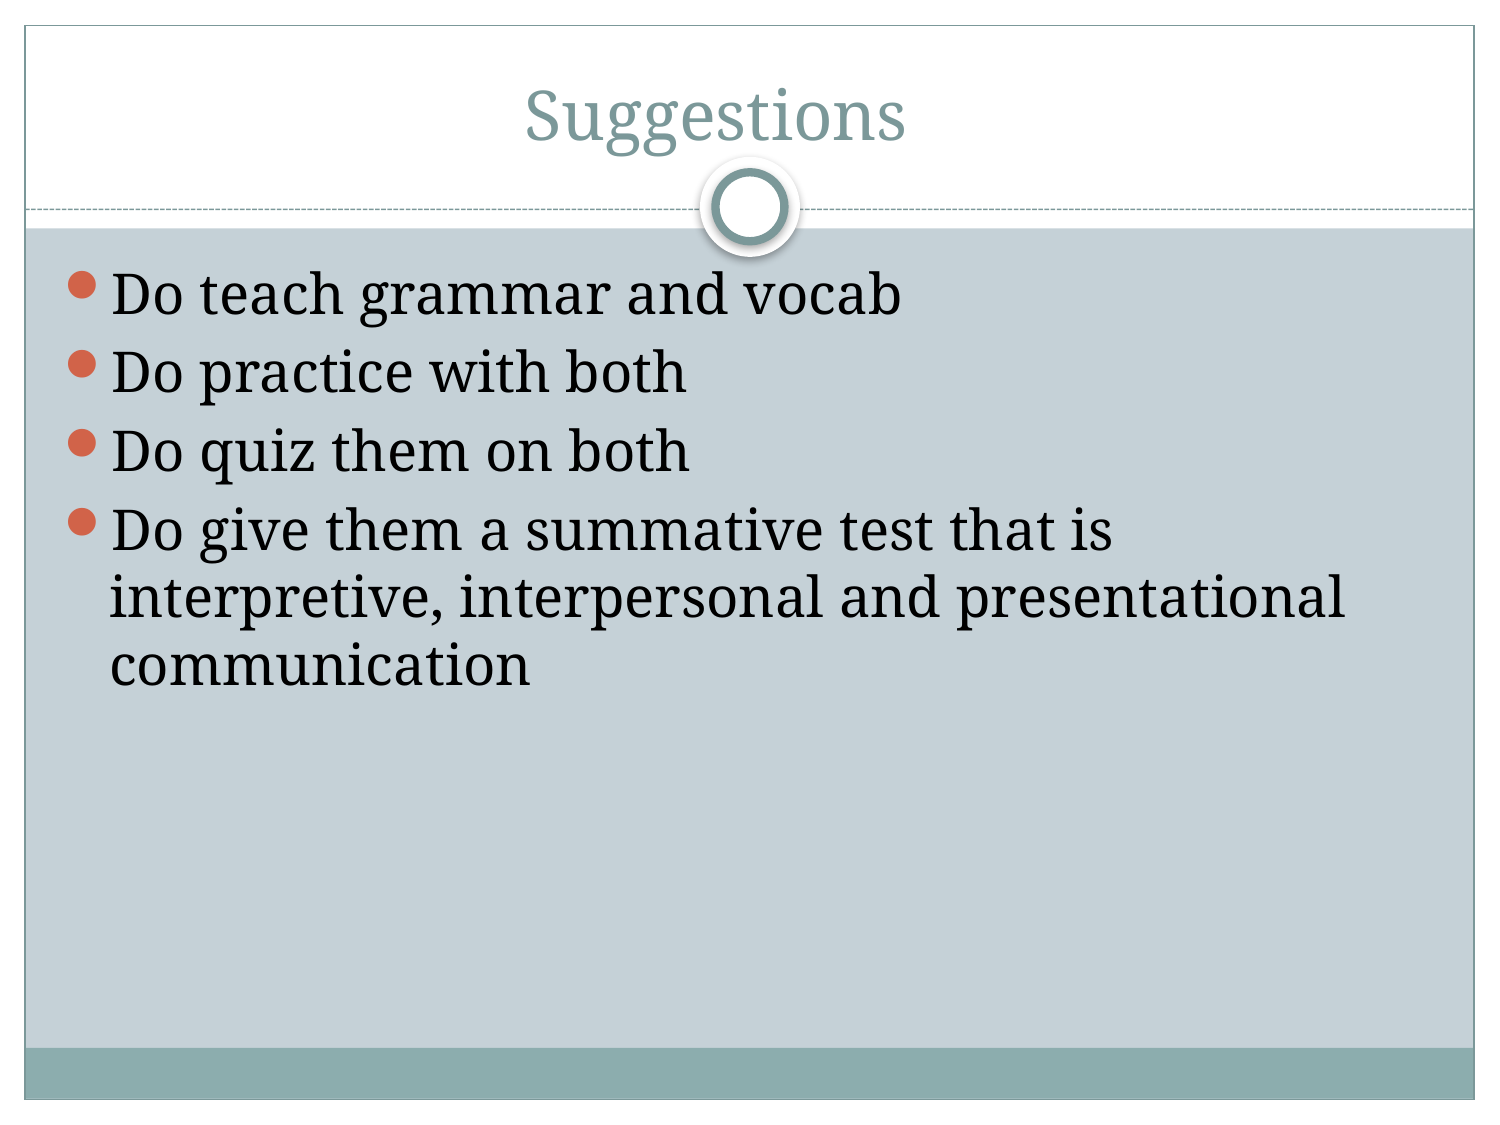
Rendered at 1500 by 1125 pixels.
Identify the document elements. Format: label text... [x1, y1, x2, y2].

list Do teach grammar and vocab Do practice with both Do quiz them on both Do give them a summative test that is interpretive, interpersonal and presentational communication [49, 250, 1445, 1001]
title Suggestions [49, 37, 1450, 162]
